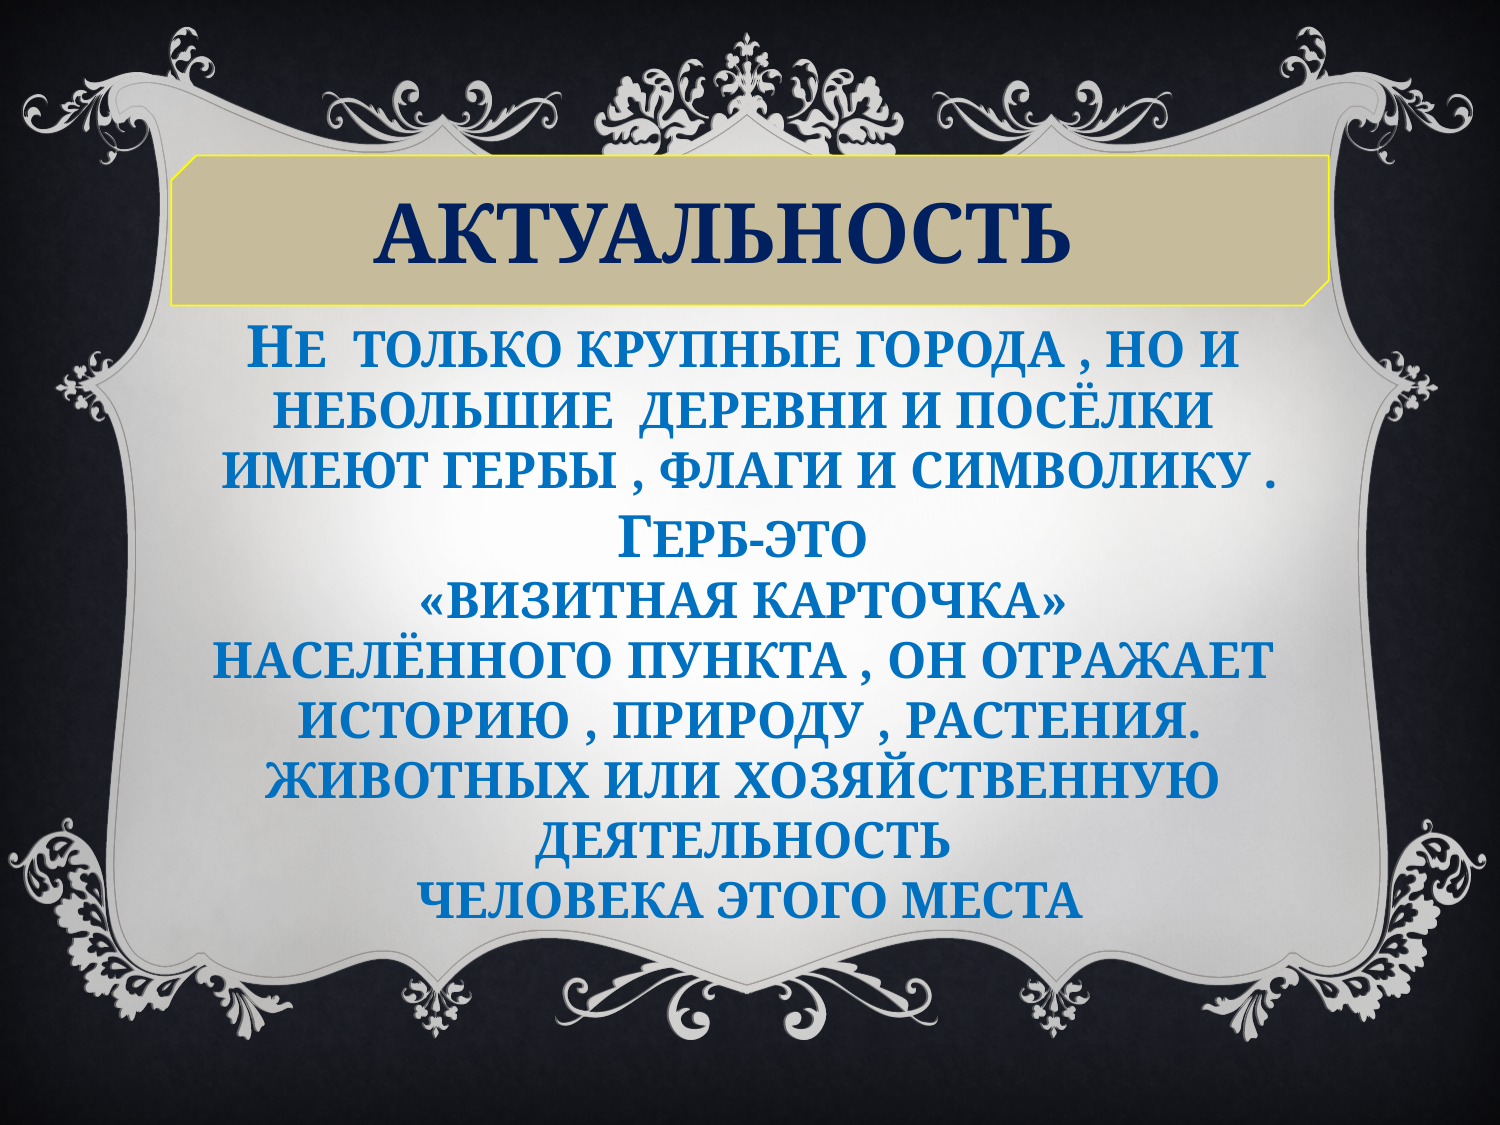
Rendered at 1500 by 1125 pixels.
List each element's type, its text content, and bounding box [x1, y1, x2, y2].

picture [0, 0, 1500, 1125]
text_box Не только крупные города , но и Небольшие Деревни и посёлки имеют гербы , флаги и Символику . Герб-это «визитная карточка» Населённого пункта , он отражает Историю , природу , растения. Животных или хозяйственную деятельность человека этого места [197, 301, 1303, 937]
text_box Актуальность [358, 172, 1088, 288]
text_box [170, 154, 1330, 307]
